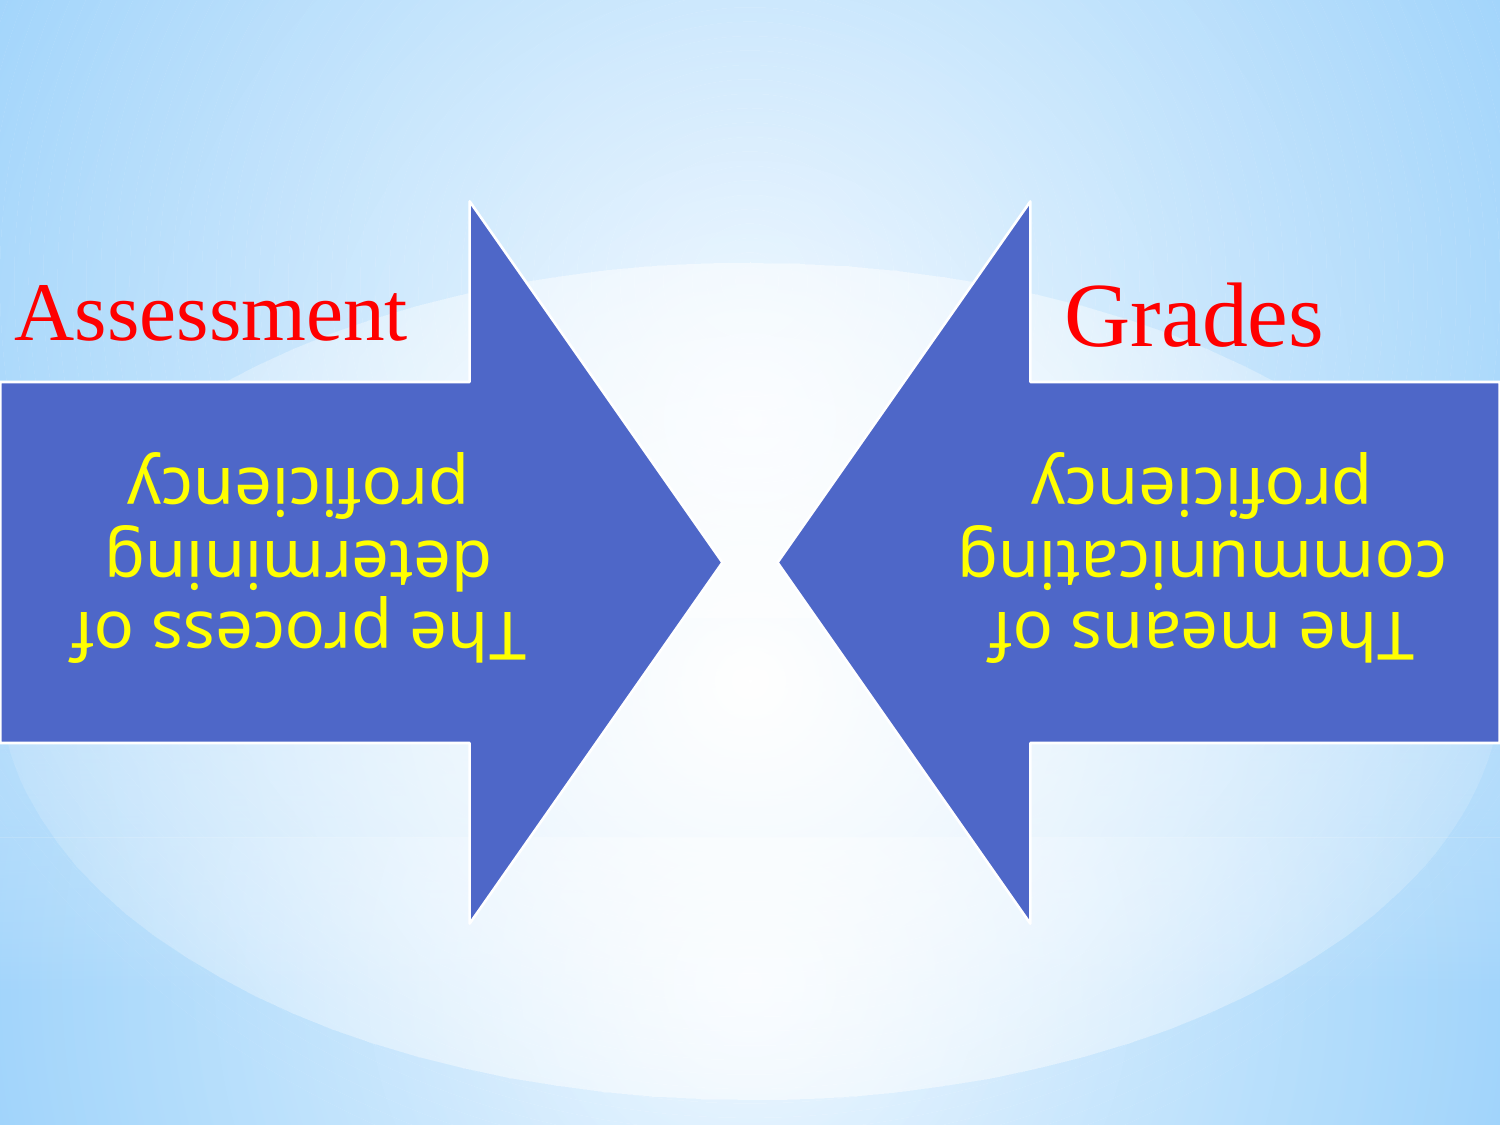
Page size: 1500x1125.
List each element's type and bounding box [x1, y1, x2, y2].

text_box [0, 0, 1500, 1125]
